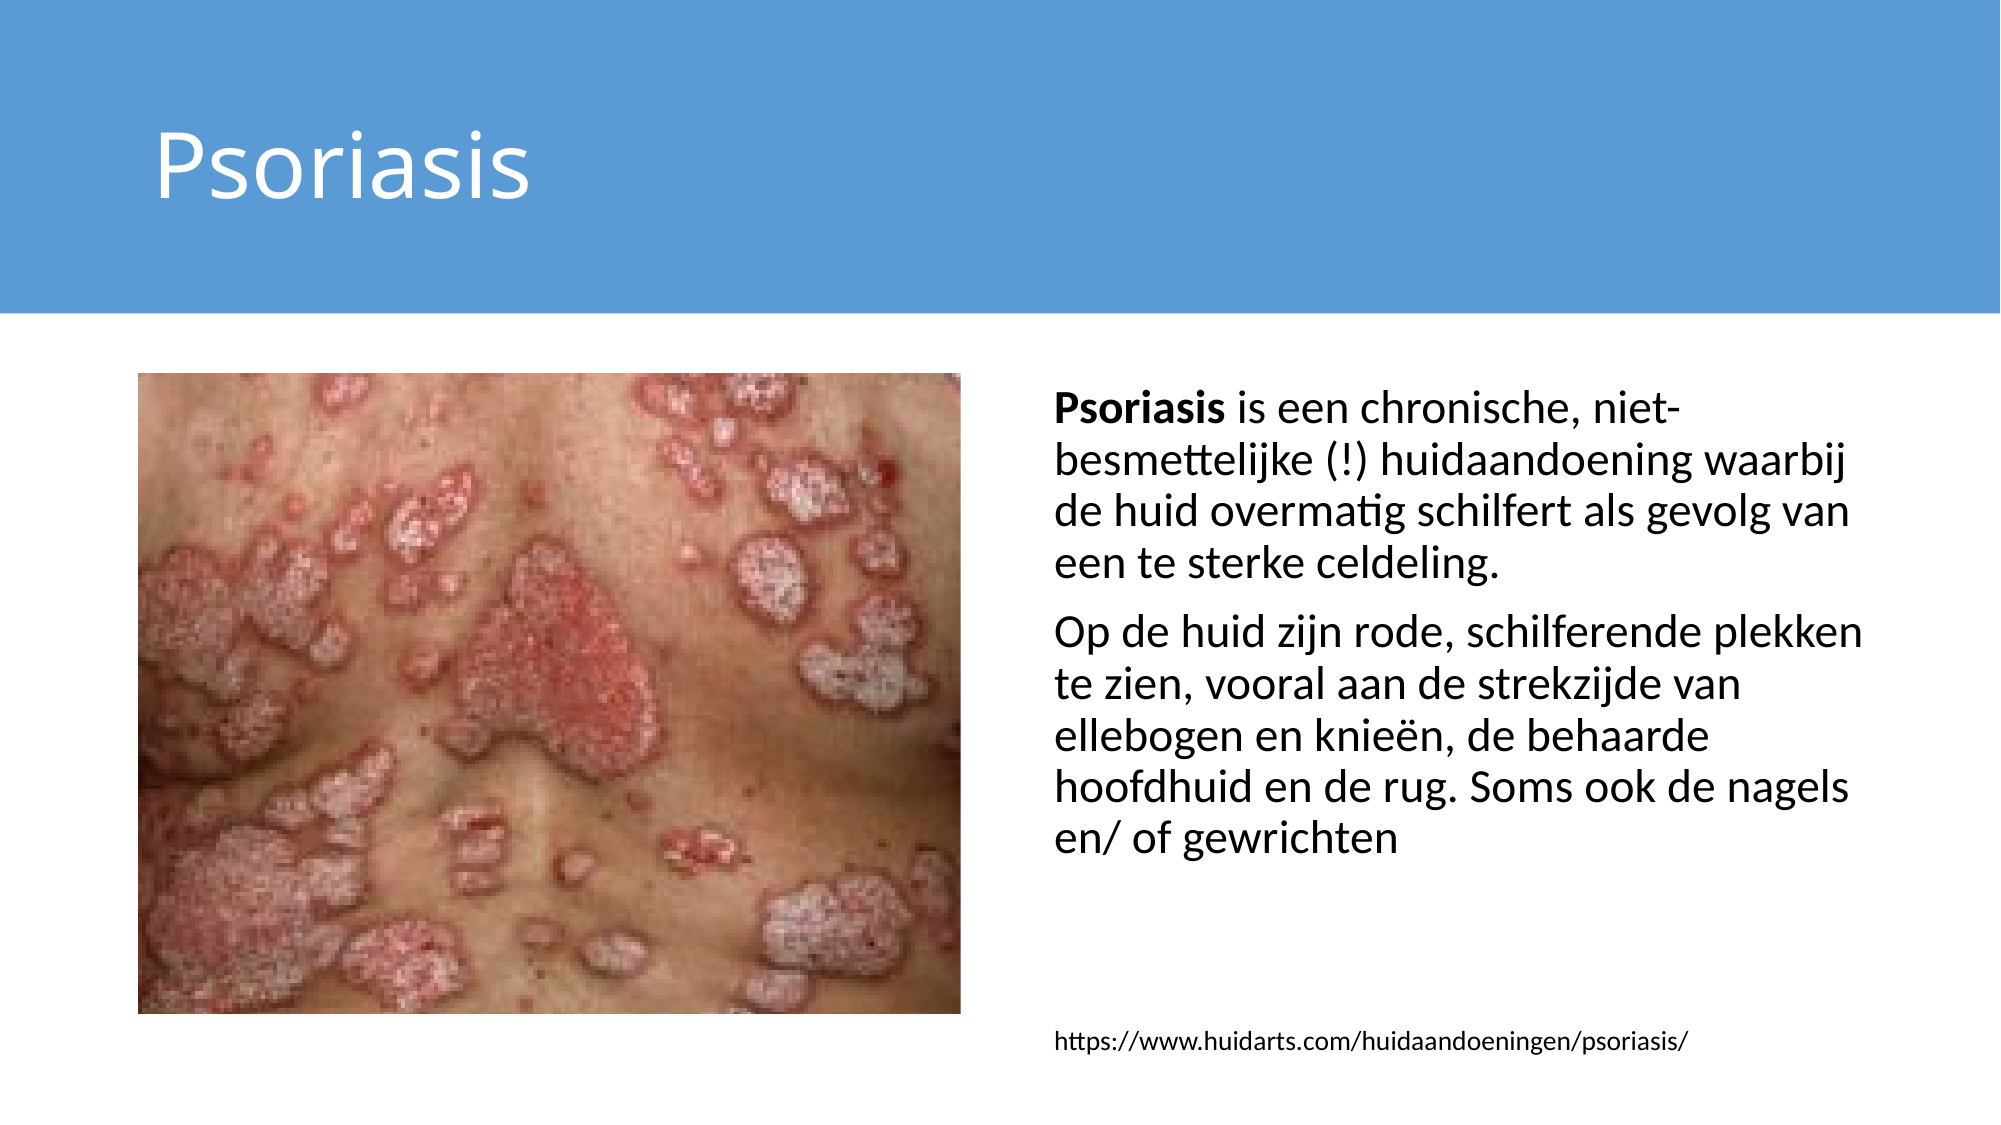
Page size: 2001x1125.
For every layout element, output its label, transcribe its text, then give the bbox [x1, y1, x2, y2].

title Psoriasis [137, 59, 1863, 278]
list Psoriasis is een chronische, niet-besmettelijke (!) huidaandoening waarbij de huid overmatig schilfert als gevolg van een te sterke celdeling. Op de huid zijn rode, schilferende plekken te zien, vooral aan de strekzijde van ellebogen en knieën, de behaarde hoofdhuid en de rug. Soms ook de nagels en/ of gewrichten https://www.huidarts.com/huidaandoeningen/psoriasis/ [1039, 373, 1912, 1066]
text_box [0, 0, 2000, 314]
picture [137, 373, 961, 1014]
